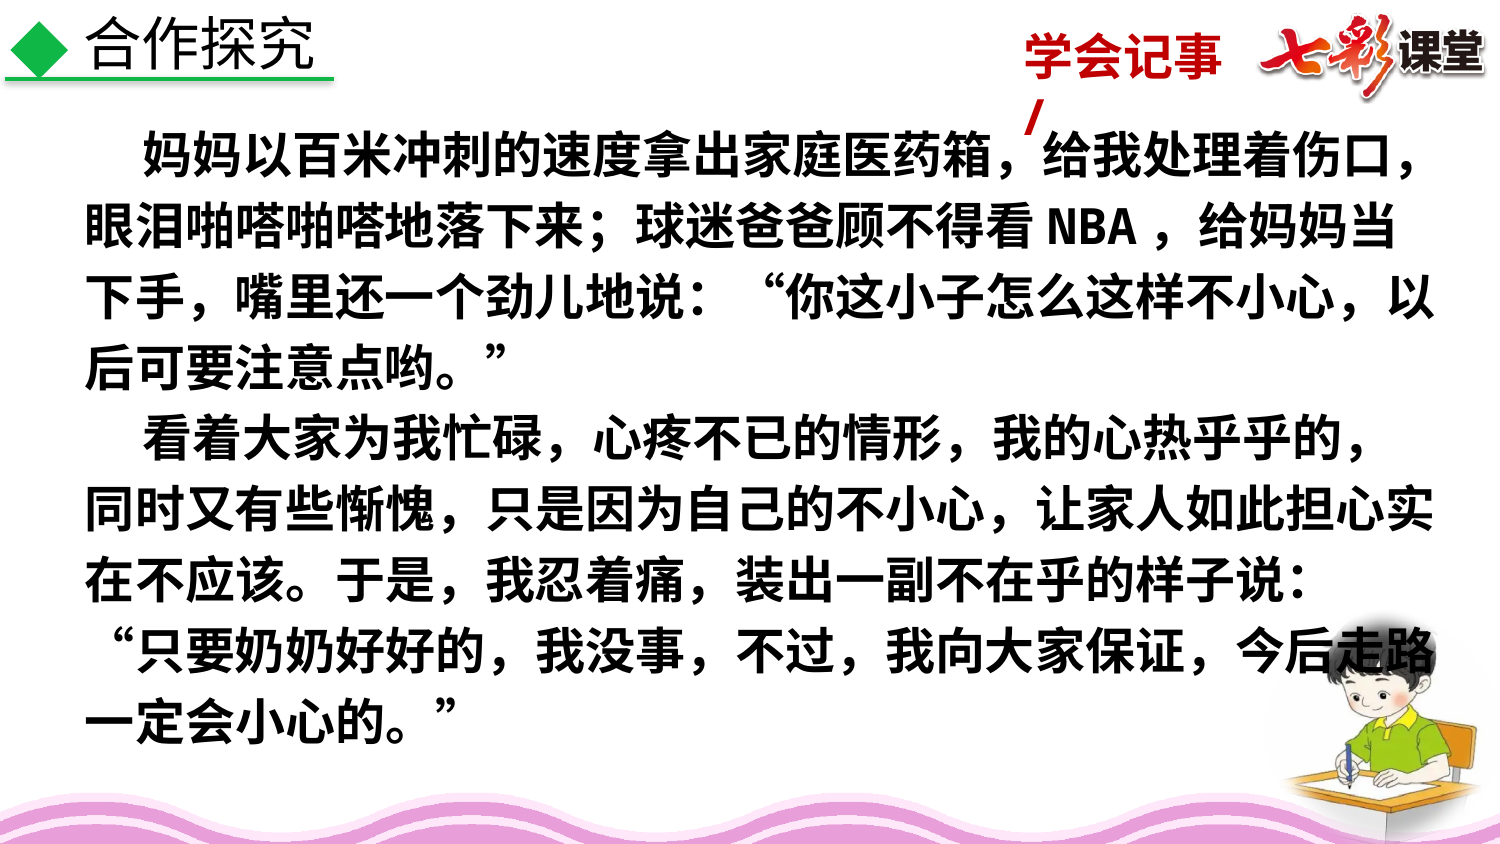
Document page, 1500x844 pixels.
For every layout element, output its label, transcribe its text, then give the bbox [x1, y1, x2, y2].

picture [0, 680, 1500, 844]
text_box 妈妈以百米冲刺的速度拿出家庭医药箱，给我处理着伤口，眼泪啪嗒啪嗒地落下来；球迷爸爸顾不得看NBA，给妈妈当下手，嘴里还一个劲儿地说：“你这小子怎么这样不小心，以后可要注意点哟。” 看着大家为我忙碌，心疼不已的情形，我的心热乎乎的，同时又有些惭愧，只是因为自己的不小心，让家人如此担心实在不应该。于是，我忍着痛，装出一副不在乎的样子说： “只要奶奶好好的，我没事，不过，我向大家保证，今后走路一定会小心的。” [70, 105, 1454, 758]
picture [1254, 8, 1491, 104]
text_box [4, 0, 334, 86]
